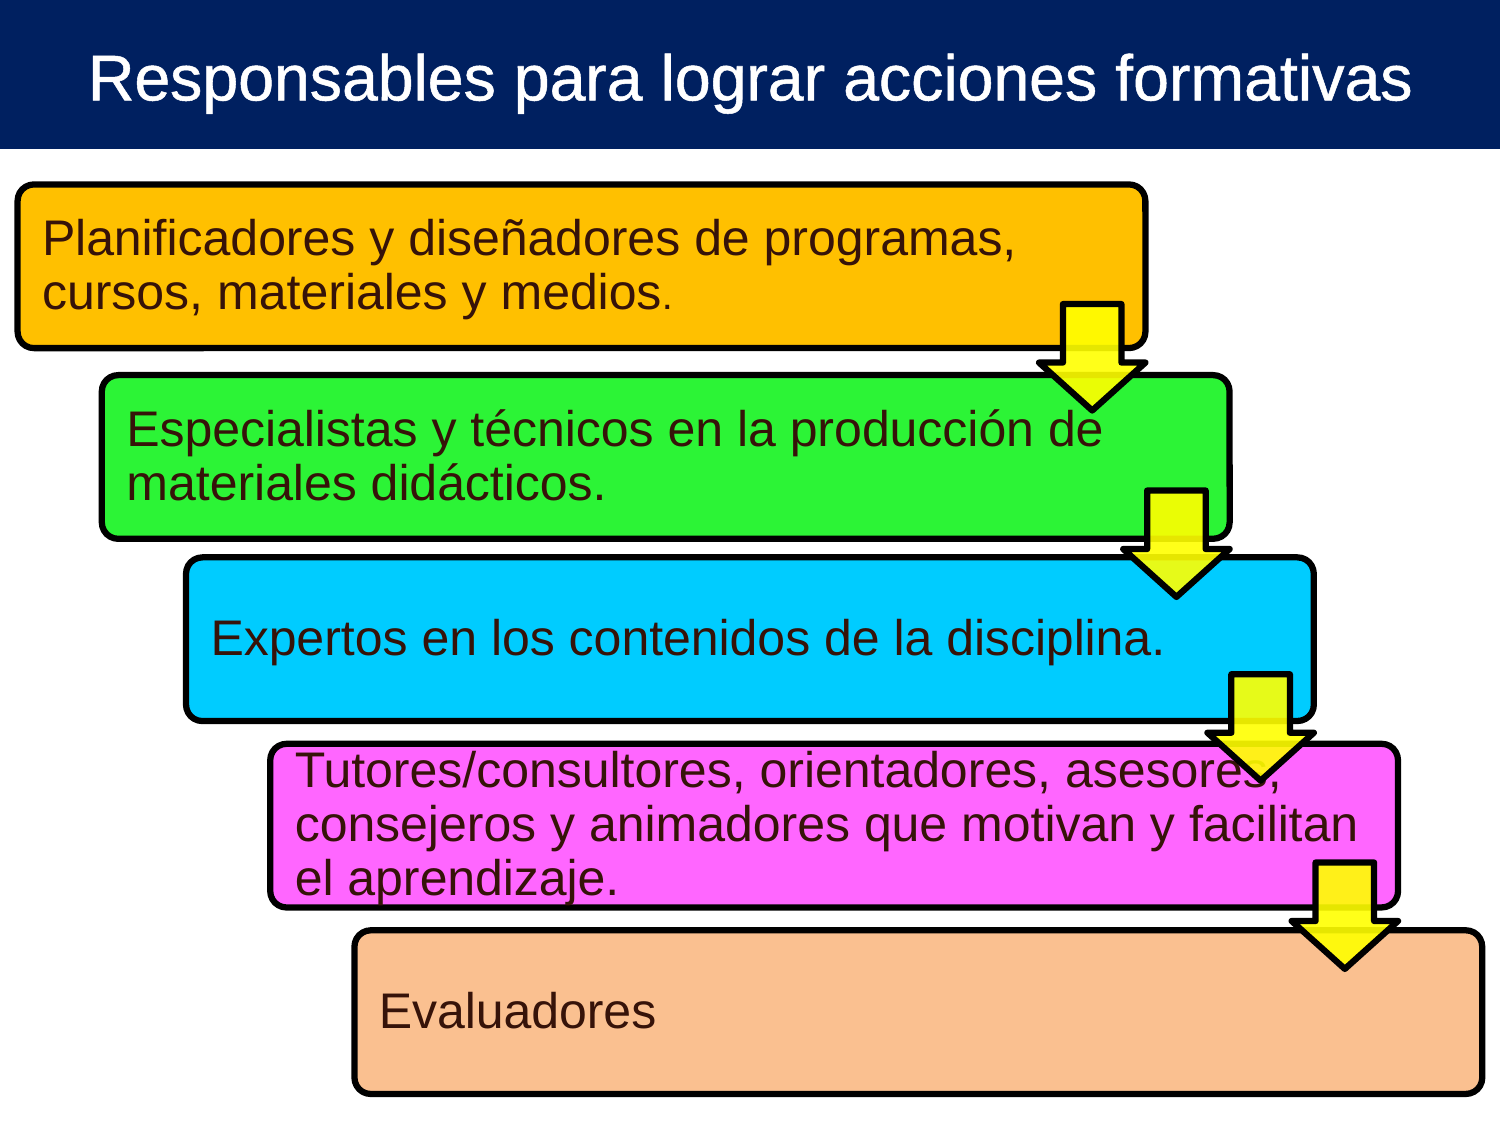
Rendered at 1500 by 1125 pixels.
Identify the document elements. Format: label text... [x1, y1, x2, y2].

title Responsables para lograr acciones formativas [0, 0, 1500, 149]
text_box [17, 184, 1483, 1095]
